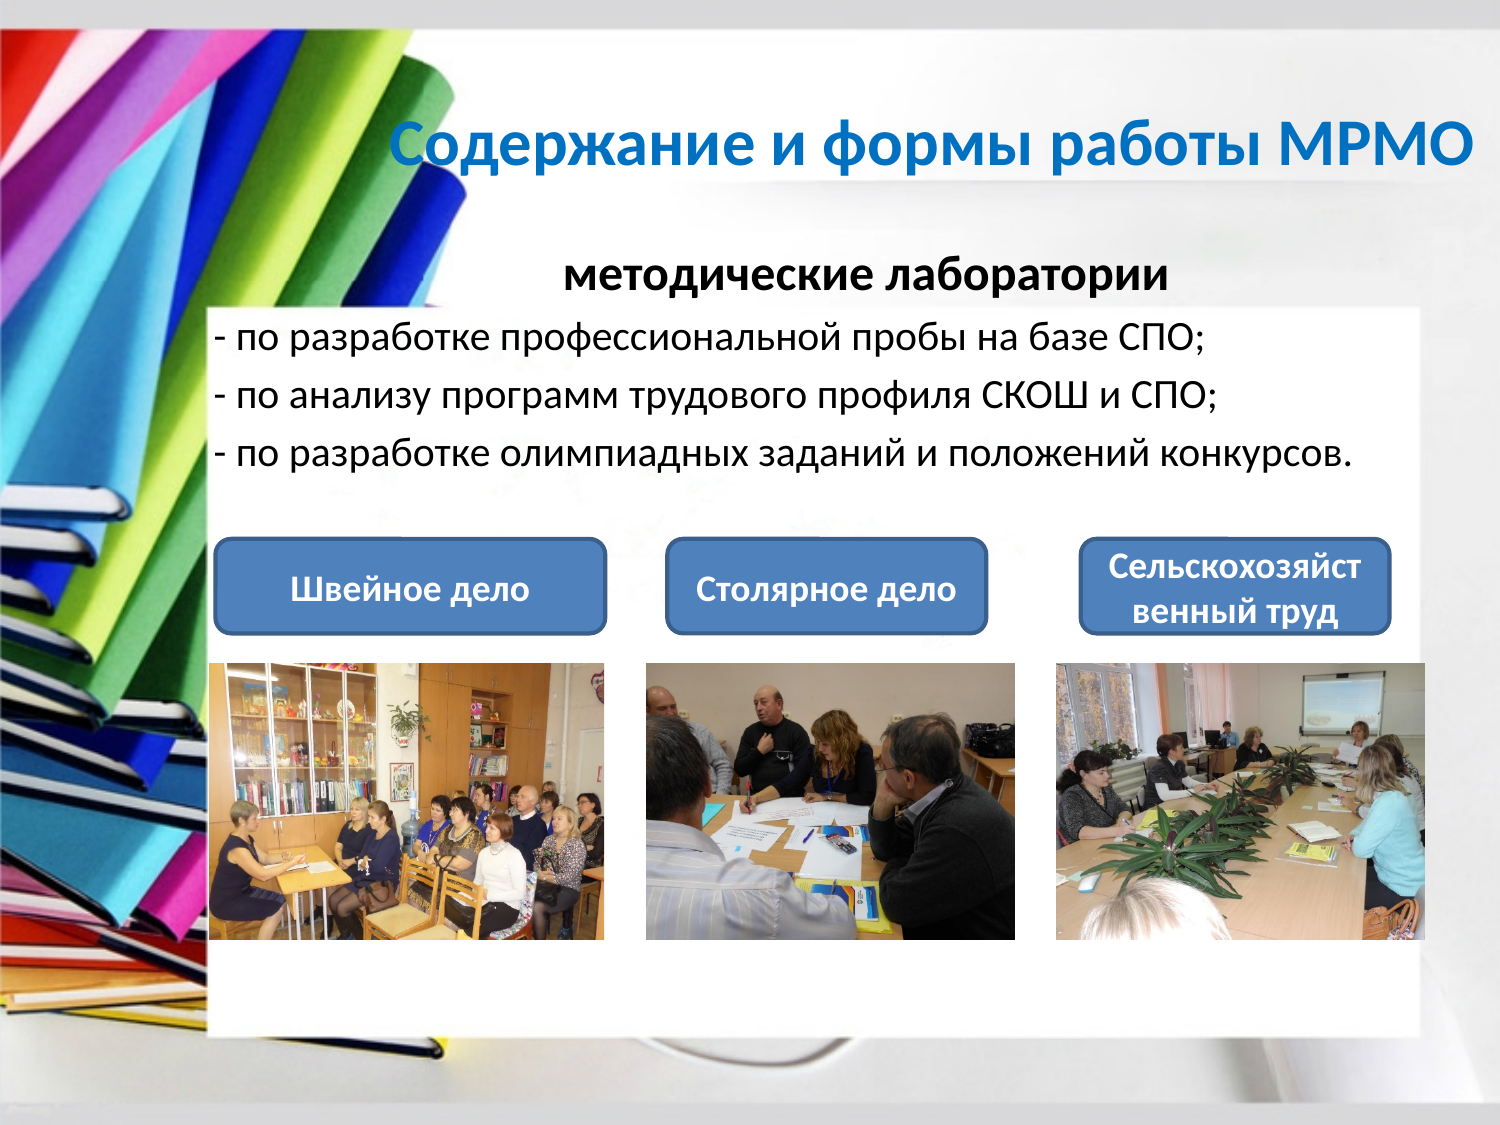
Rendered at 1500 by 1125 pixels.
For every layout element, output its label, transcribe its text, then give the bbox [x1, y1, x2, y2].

list методические лаборатории - по разработке профессиональной пробы на базе СПО; - по анализу программ трудового профиля СКОШ и СПО; - по разработке олимпиадных заданий и положений конкурсов. [75, 232, 1425, 1005]
text_box Сельскохозяйственный труд [1078, 536, 1392, 636]
text_box Швейное дело [213, 536, 608, 636]
picture [0, 0, 1500, 1125]
text_box Столярное дело [665, 536, 989, 636]
title Содержание и формы работы МРМО [371, 45, 1491, 233]
